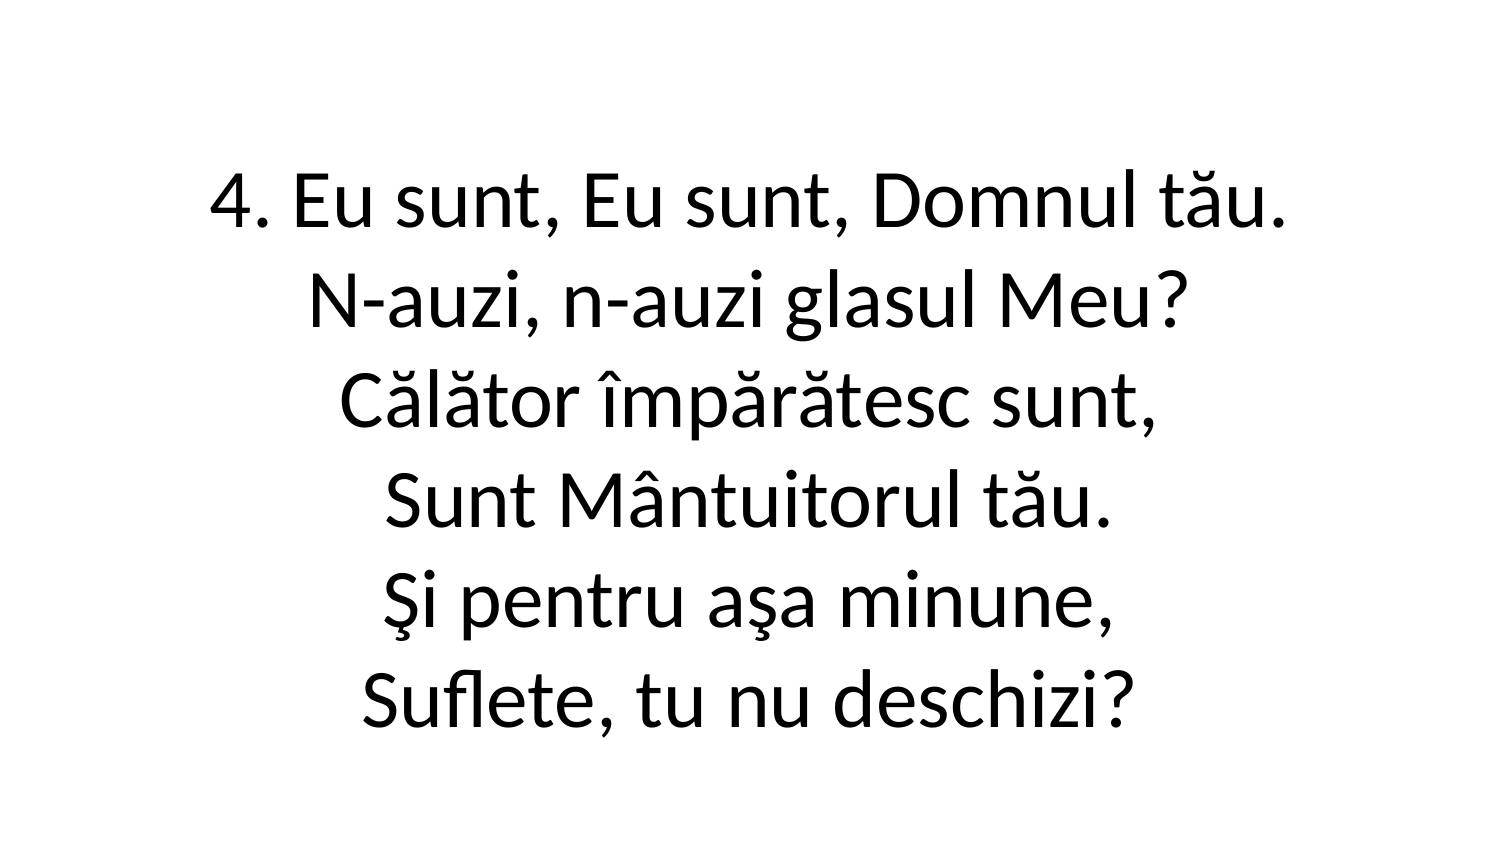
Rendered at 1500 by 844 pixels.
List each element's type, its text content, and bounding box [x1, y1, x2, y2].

text_box 4. Eu sunt, Eu sunt, Domnul tău. N-auzi, n-auzi glasul Meu? Călător împărătesc sunt, Sunt Mântuitorul tău. Şi pentru aşa minune, Suflete, tu nu deschizi? [194, 92, 1306, 752]
